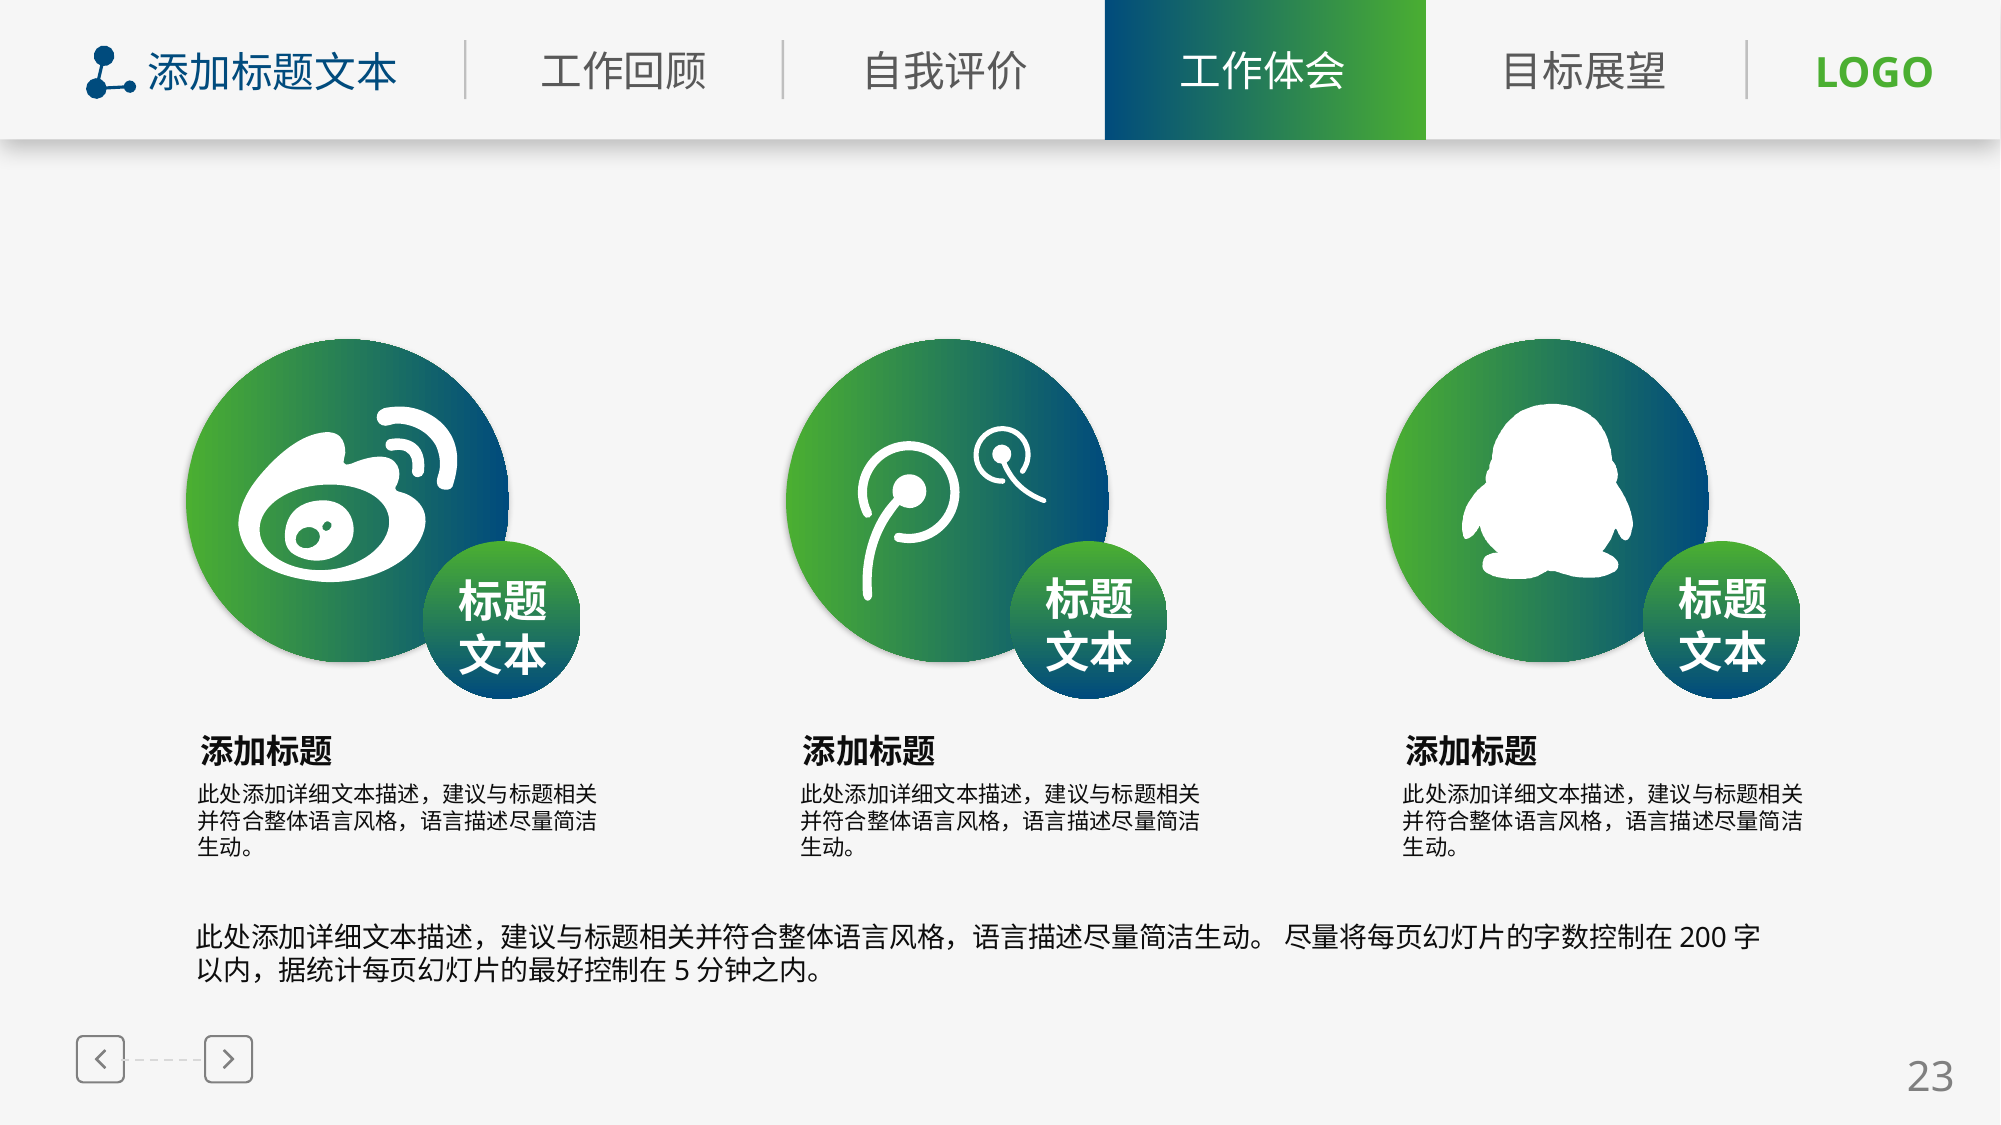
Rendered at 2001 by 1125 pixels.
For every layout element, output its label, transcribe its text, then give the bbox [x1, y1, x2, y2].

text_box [1636, 537, 1811, 703]
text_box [185, 339, 510, 663]
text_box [1387, 722, 1825, 869]
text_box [785, 339, 1110, 663]
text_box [92, 38, 429, 105]
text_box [416, 537, 591, 703]
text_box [1003, 537, 1177, 703]
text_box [1385, 339, 1710, 663]
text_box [785, 722, 1222, 869]
text_box 此处添加详细文本描述，建议与标题相关并符合整体语言风格，语言描述尽量简洁生动。 尽量将每页幻灯片的字数控制在200字以内，据统计每页幻灯片的最好控制在5分钟之内。 [180, 912, 1800, 994]
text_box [182, 722, 620, 869]
